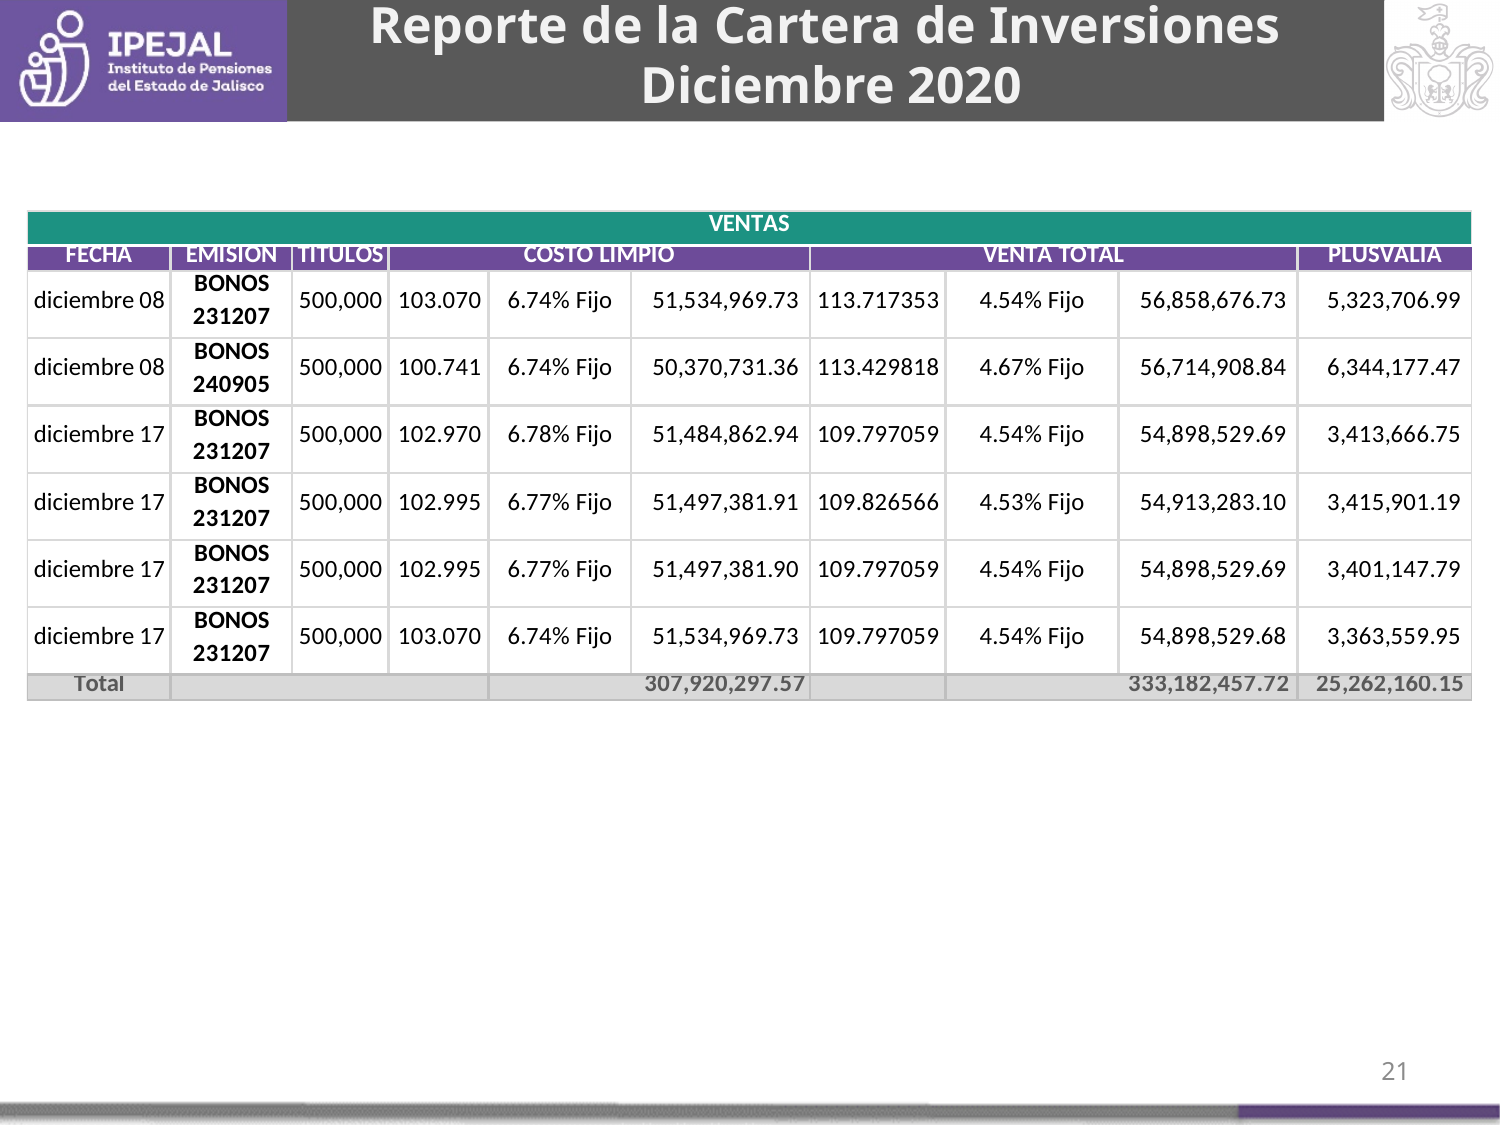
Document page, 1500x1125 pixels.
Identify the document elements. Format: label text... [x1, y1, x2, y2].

slide_number 20 [1074, 1042, 1425, 1103]
picture [0, 1096, 1500, 1125]
picture [26, 210, 1474, 702]
picture [0, 0, 275, 122]
text_box Reporte de la Cartera de Inversiones Diciembre 2020 [275, 0, 1388, 123]
